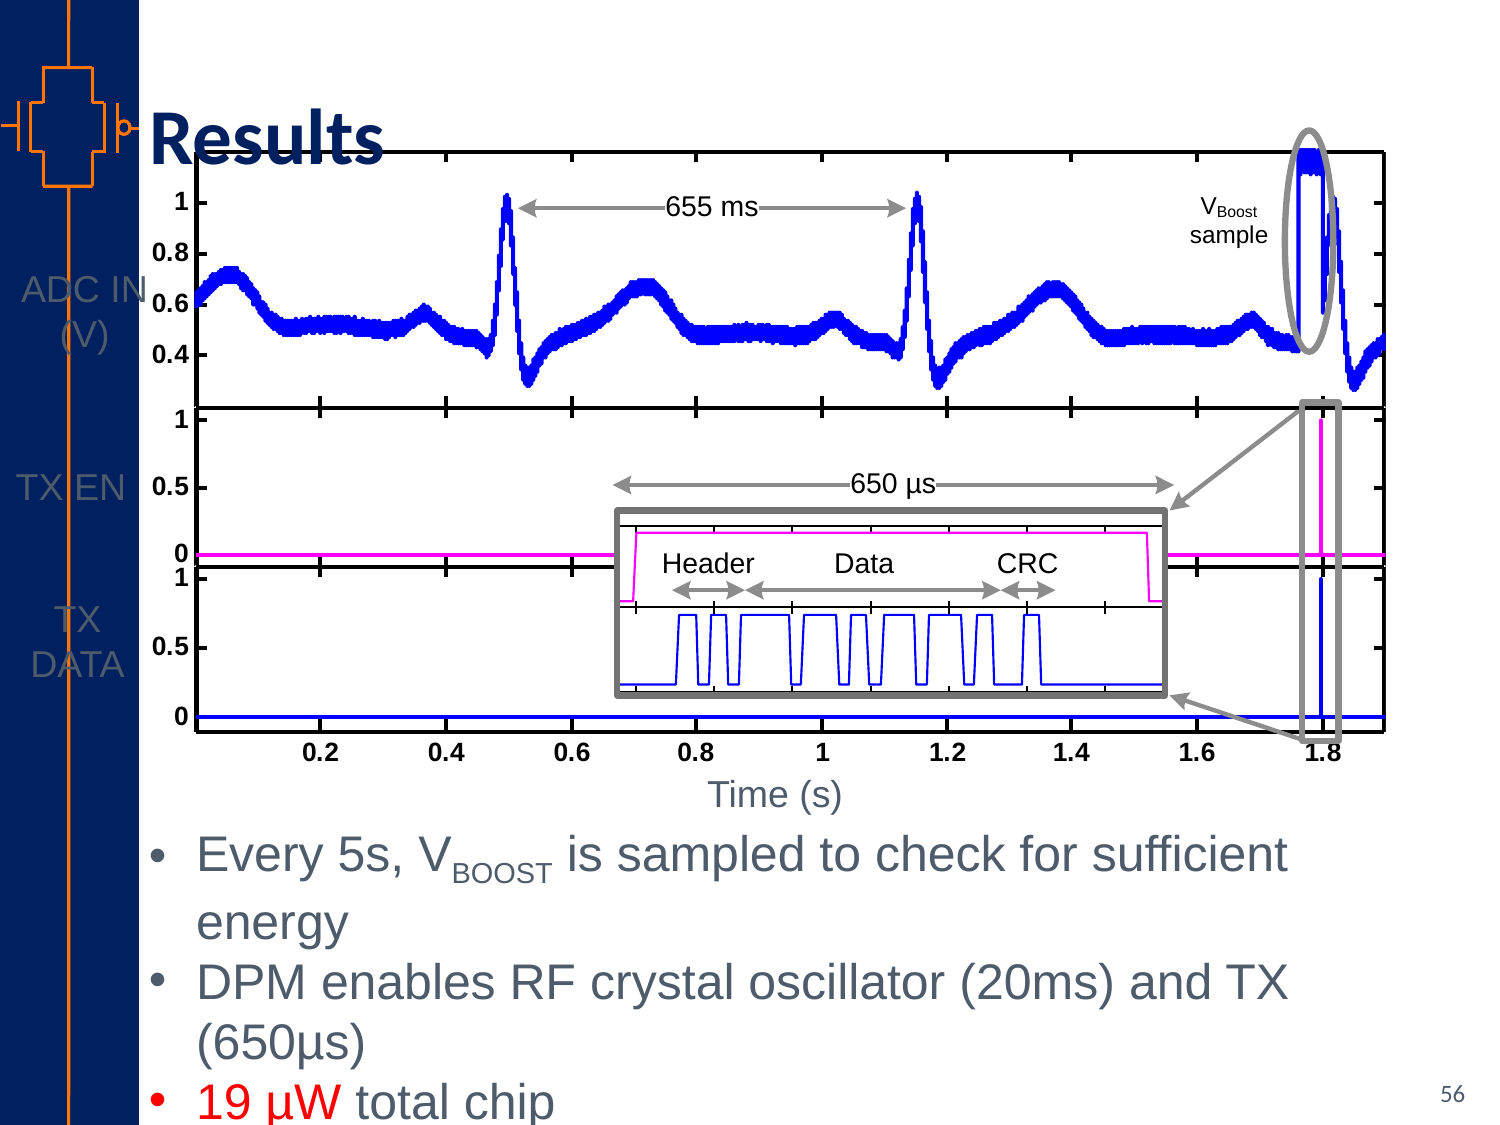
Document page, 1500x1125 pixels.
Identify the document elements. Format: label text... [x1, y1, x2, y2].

text_box Every 5s, VBOOST is sampled to check for sufficient energy DPM enables RF crystal oscillator (20ms) and TX (650µs) 19 µW total chip [134, 813, 1420, 1125]
slide_number 56 [1425, 1062, 1488, 1123]
text_box Time (s) [692, 800, 859, 813]
text_box TX DATA [12, 587, 129, 693]
title Results [134, 0, 1500, 188]
text_box TX EN [0, 455, 129, 515]
picture [141, 124, 1389, 788]
text_box ADC IN (V) [6, 258, 129, 363]
